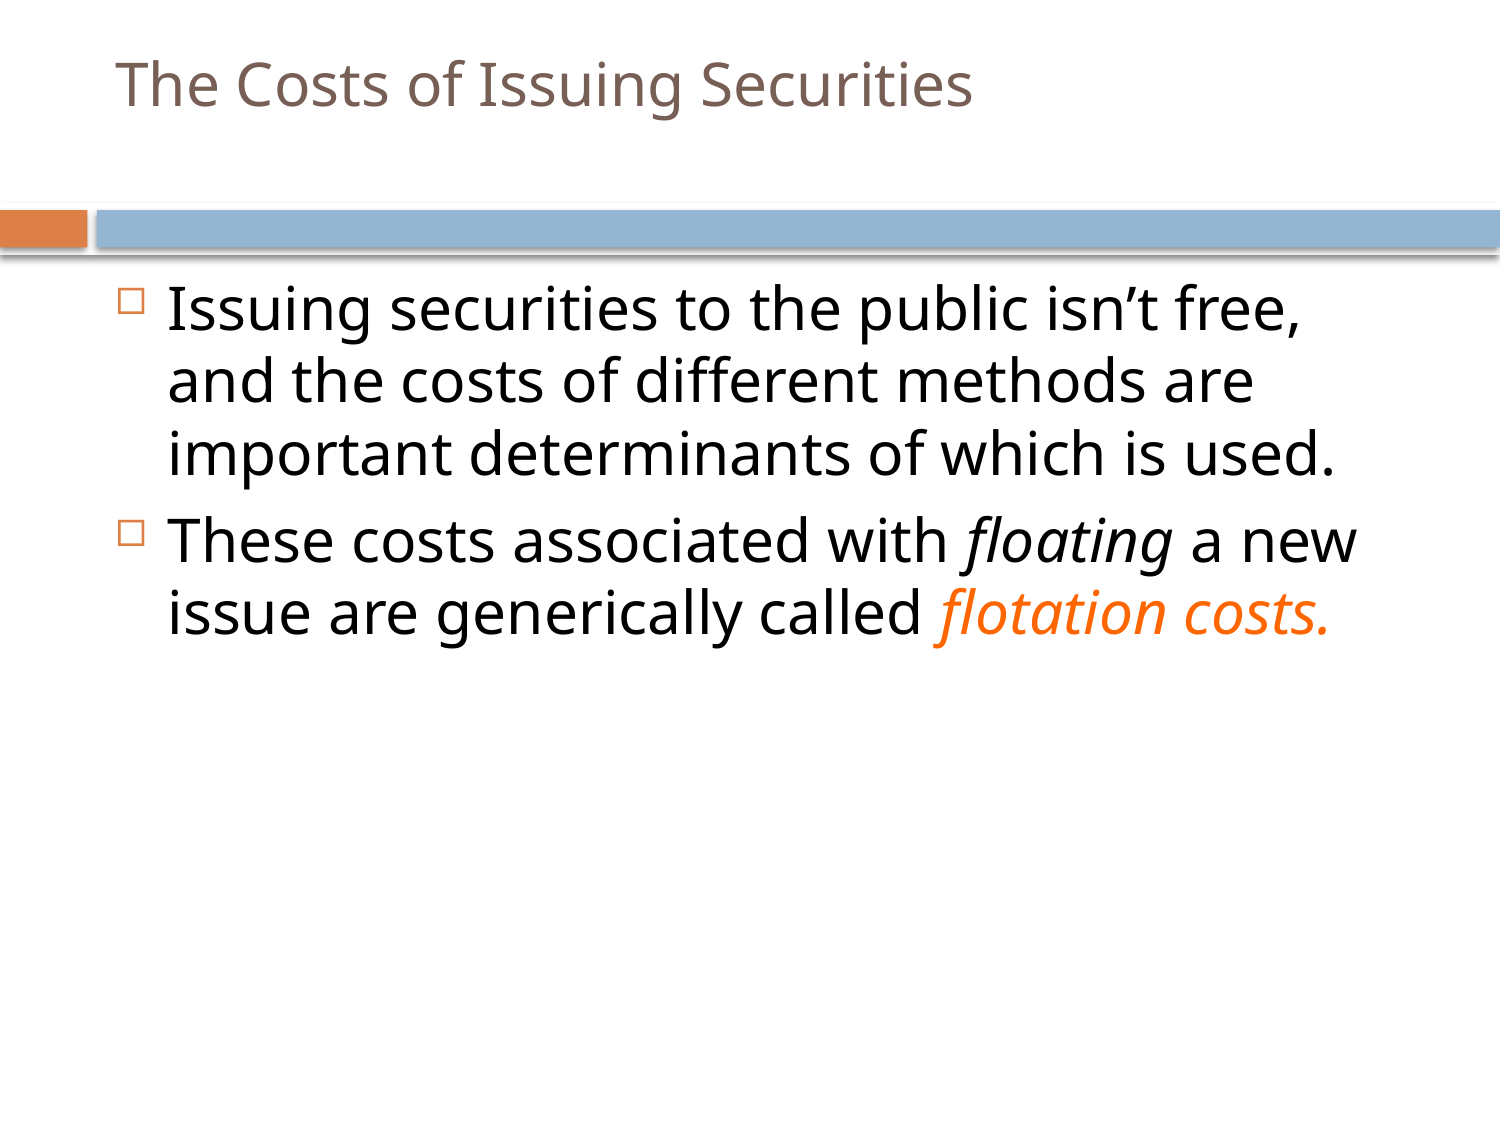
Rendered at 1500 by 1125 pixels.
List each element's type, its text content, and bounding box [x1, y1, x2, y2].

list Issuing securities to the public isn’t free, and the costs of different methods are important determinants of which is used. These costs associated with floating a new issue are generically called flotation costs. [100, 262, 1438, 1000]
title The Costs of Issuing Securities [100, 37, 1438, 200]
